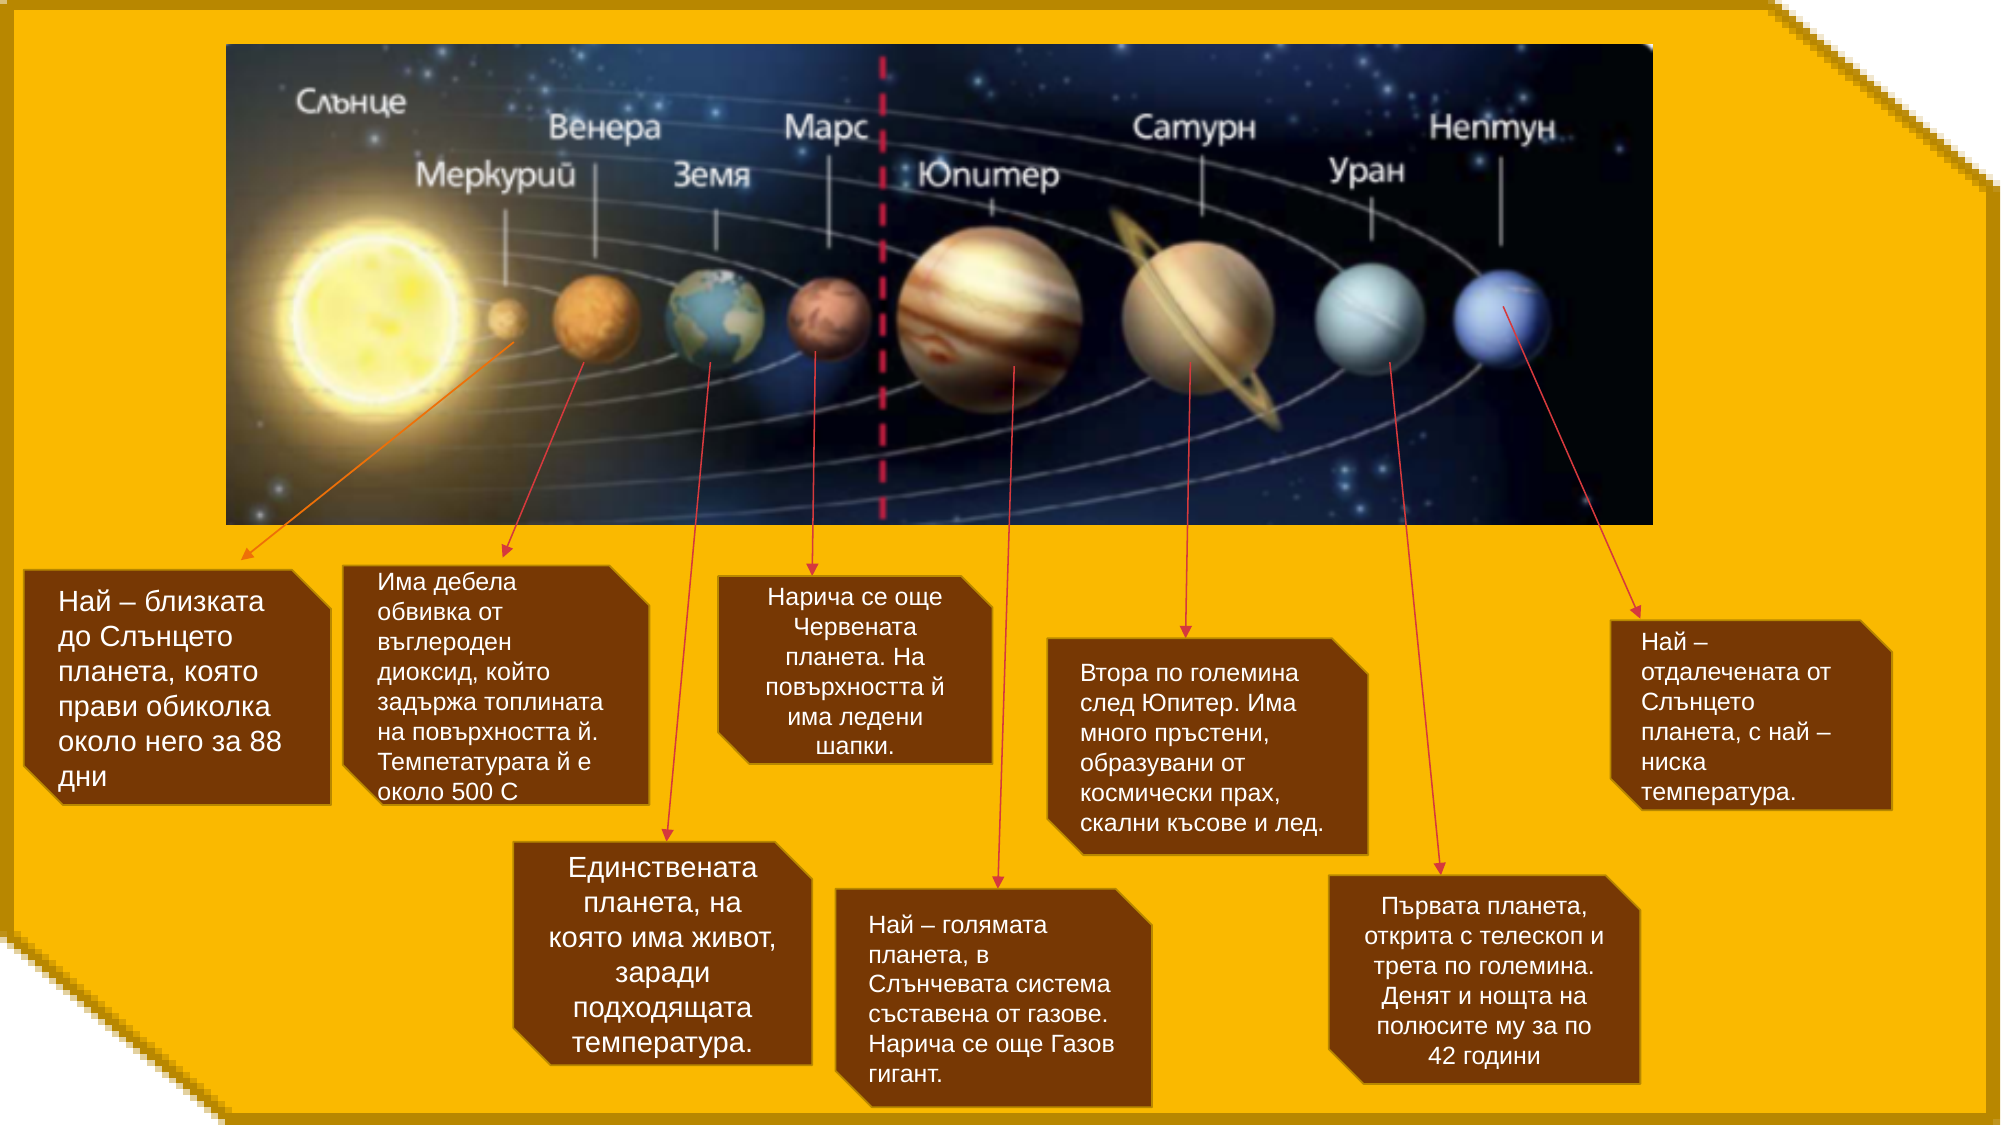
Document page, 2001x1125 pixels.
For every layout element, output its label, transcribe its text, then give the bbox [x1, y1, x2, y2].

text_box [1185, 361, 1191, 639]
text_box Има дебела обвивка от въглероден диоксид, който задържа топлината на повърхността й. Темпетатурата й е около 500 С [341, 564, 651, 806]
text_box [997, 365, 1015, 890]
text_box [502, 361, 585, 558]
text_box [811, 350, 816, 577]
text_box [1502, 306, 1641, 619]
picture [0, 0, 2001, 1125]
text_box Нарича се още Червената планета. На повърхността й има ледени шапки. [717, 575, 994, 765]
text_box Втора по големина след Юпитер. Има много пръстени, образувани от космически прах, скални късове и лед. [1046, 637, 1370, 857]
text_box Най – голямата планета, в Слънчевата система съставена от газове. Нарича се още Газов гигант. [834, 887, 1153, 1109]
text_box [666, 361, 711, 842]
text_box Първата планета, открита с телескоп и трета по големина. Денят и нощта на полюсите му за по 42 години [1327, 874, 1642, 1085]
text_box Най – отдалечената от Слънцето планета, с най – ниска температура. [1609, 619, 1894, 812]
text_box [1389, 361, 1442, 876]
text_box Най – близката до Слънцето планета, която прави обиколка около него за 88 дни [22, 568, 332, 806]
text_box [240, 341, 515, 561]
text_box Единствената планета, на която има живот, заради подходящата температура. [512, 840, 814, 1067]
